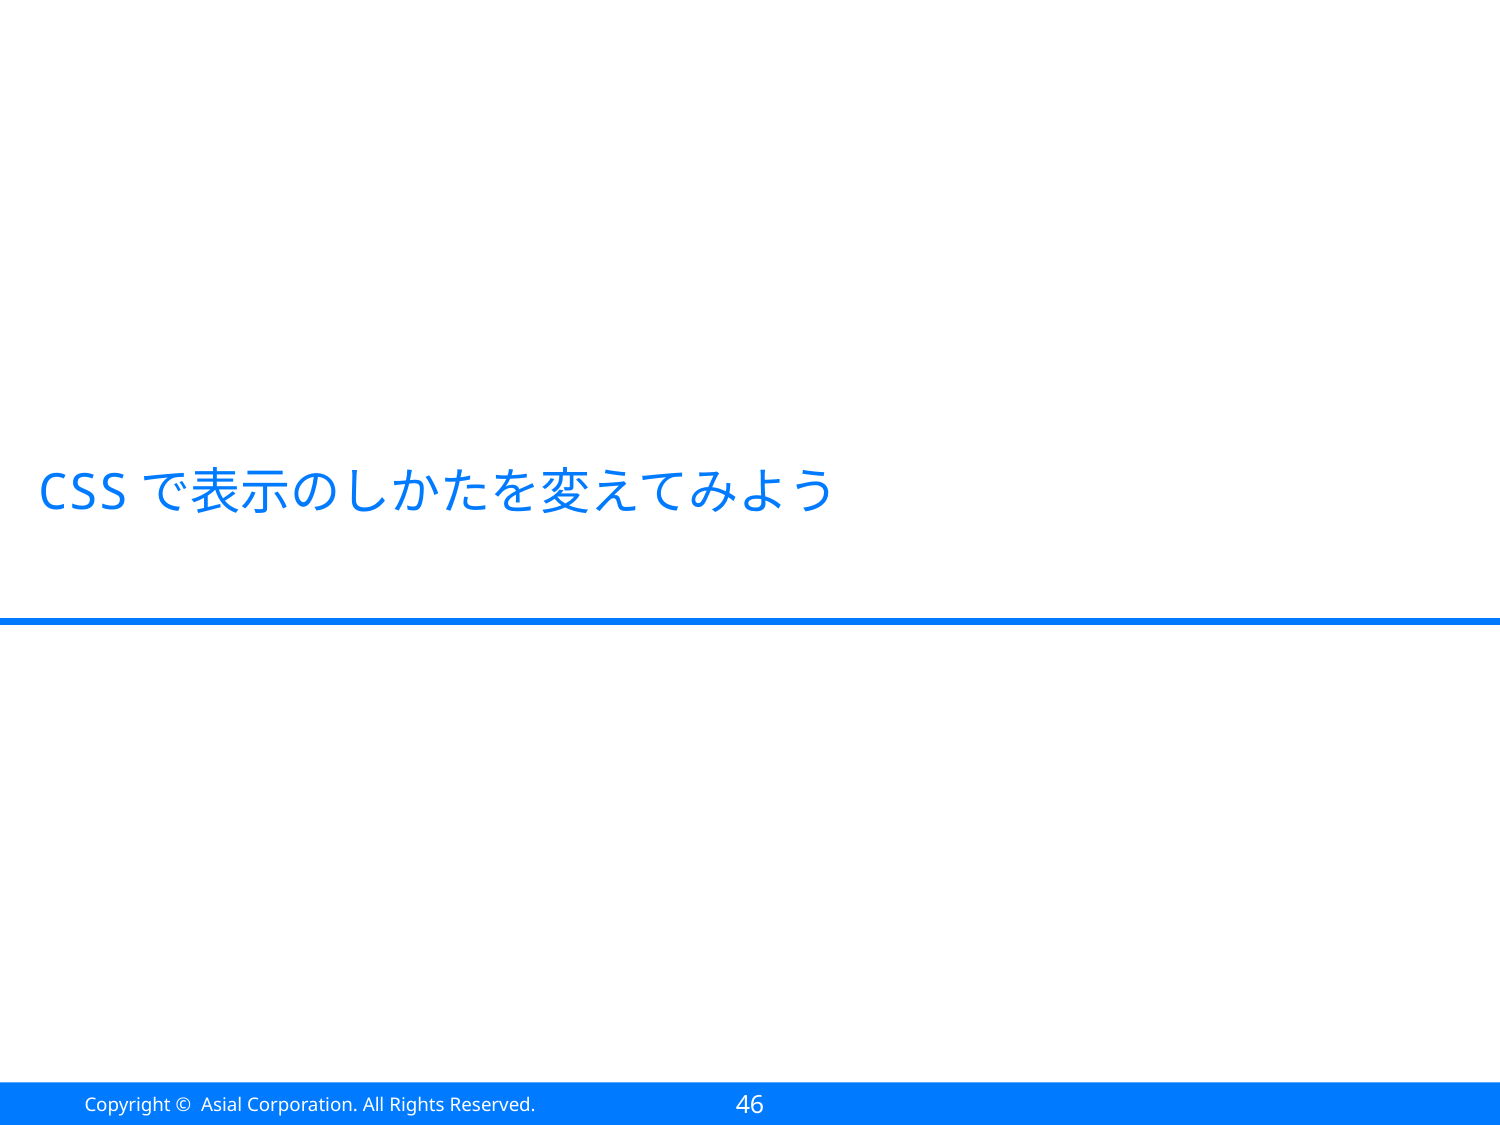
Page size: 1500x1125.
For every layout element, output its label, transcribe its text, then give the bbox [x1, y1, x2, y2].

slide_number 46 [581, 1075, 919, 1125]
list CSSで表示のしかたを変えてみよう [23, 444, 1500, 536]
